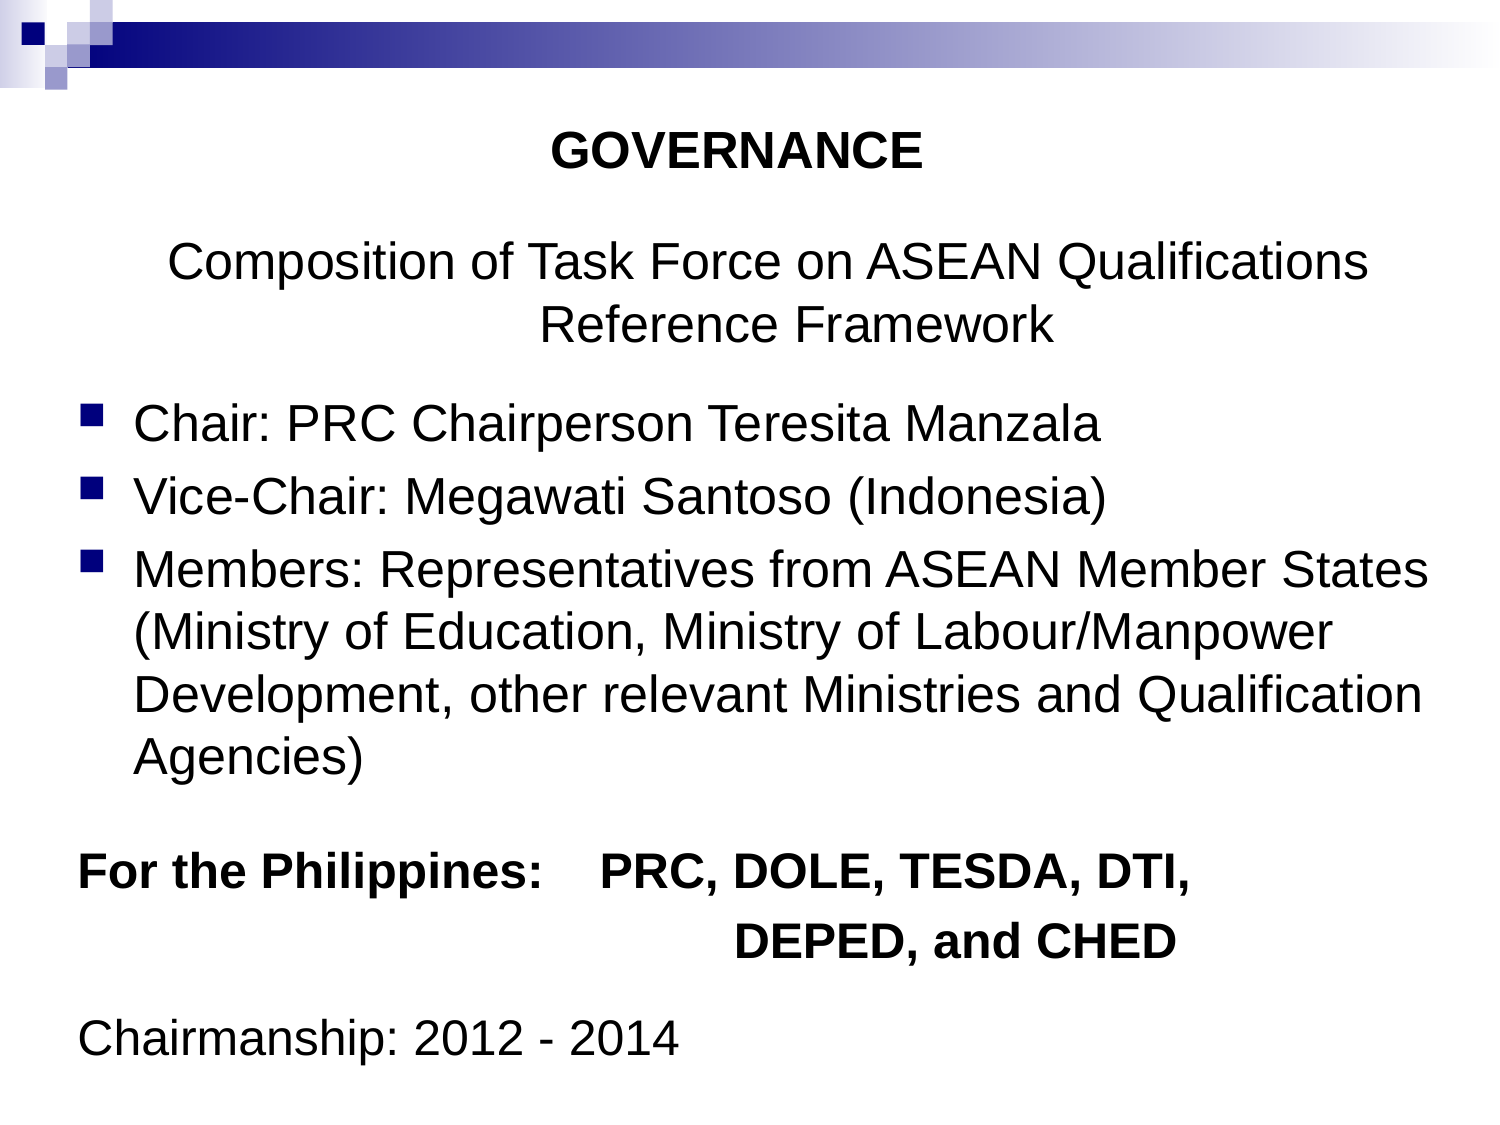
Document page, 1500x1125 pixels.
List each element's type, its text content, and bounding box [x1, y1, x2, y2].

title GOVERNANCE [62, 24, 1413, 187]
list Composition of Task Force on ASEAN Qualifications Reference Framework Chair: PRC Chairperson Teresita Manzala Vice-Chair: Megawati Santoso (Indonesia) Members: Representatives from ASEAN Member States (Ministry of Education, Ministry of Labour/Manpower Development, other relevant Ministries and Qualification Agencies) For the Philippines: PRC, DOLE, TESDA, DTI, DEPED, and CHED Chairmanship: 2012 - 2014 [62, 187, 1476, 826]
